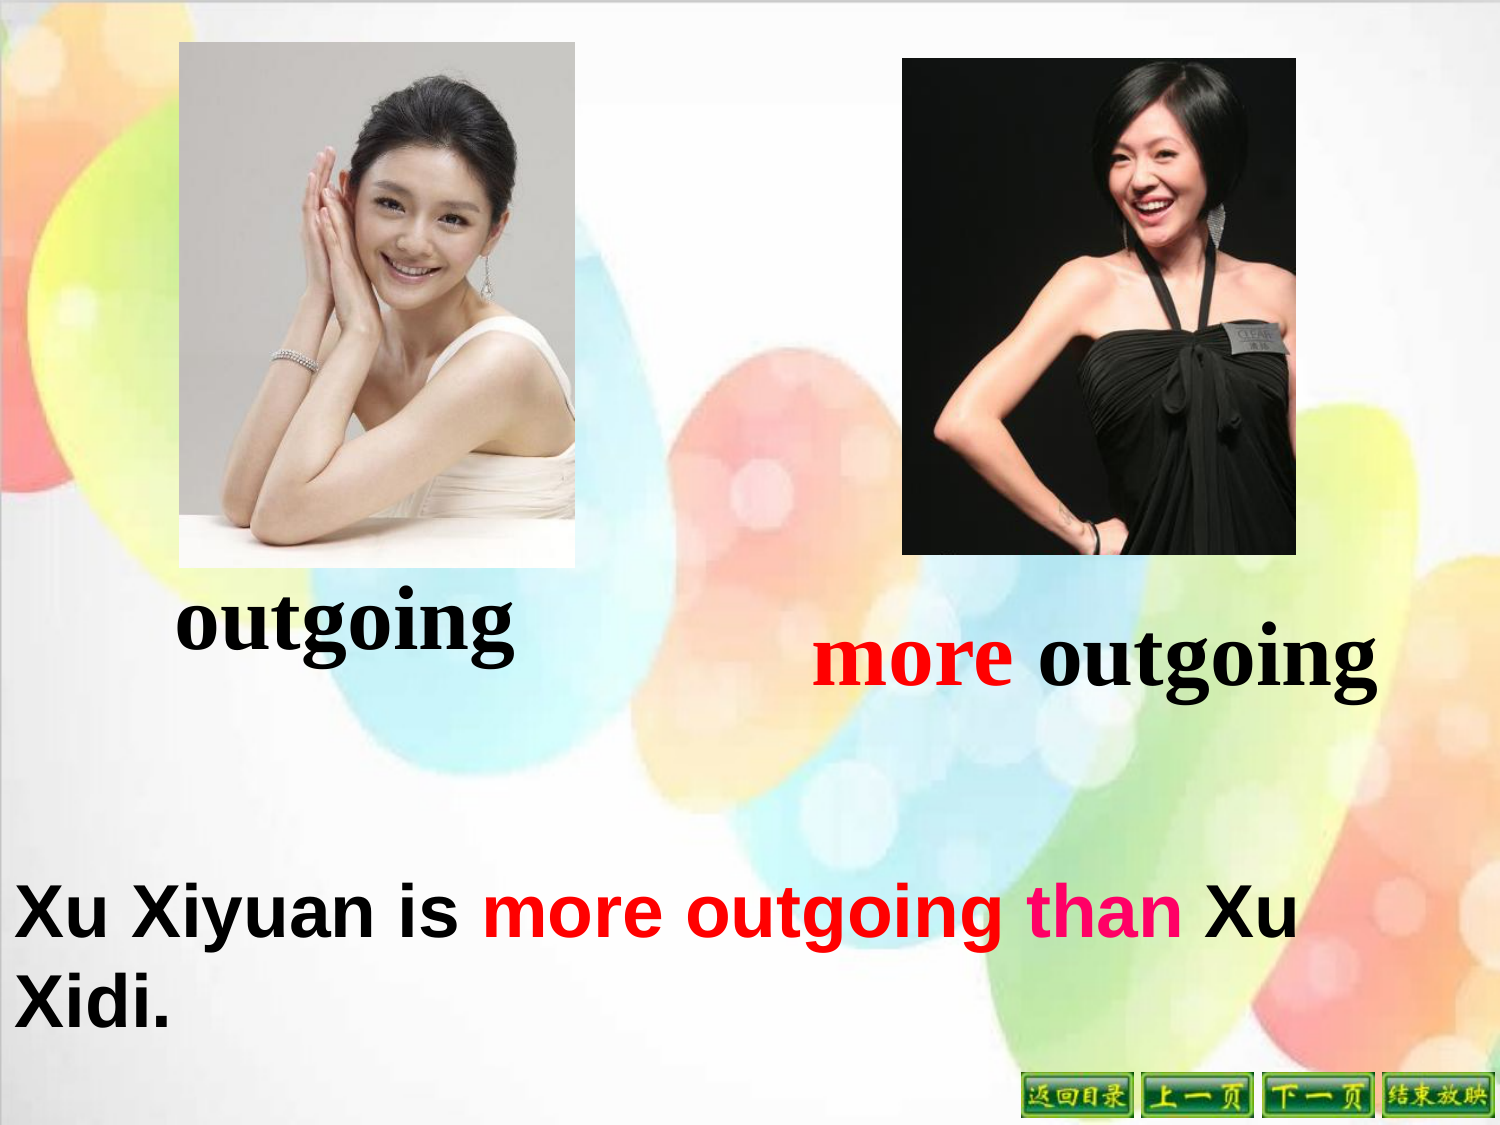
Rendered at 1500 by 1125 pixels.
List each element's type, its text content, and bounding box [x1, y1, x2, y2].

text_box Xu Xiyuan is more outgoing than Xu Xidi. [0, 855, 1483, 1051]
text_box more outgoing [774, 586, 1394, 711]
text_box outgoing [159, 550, 531, 676]
picture [0, 0, 1500, 1125]
